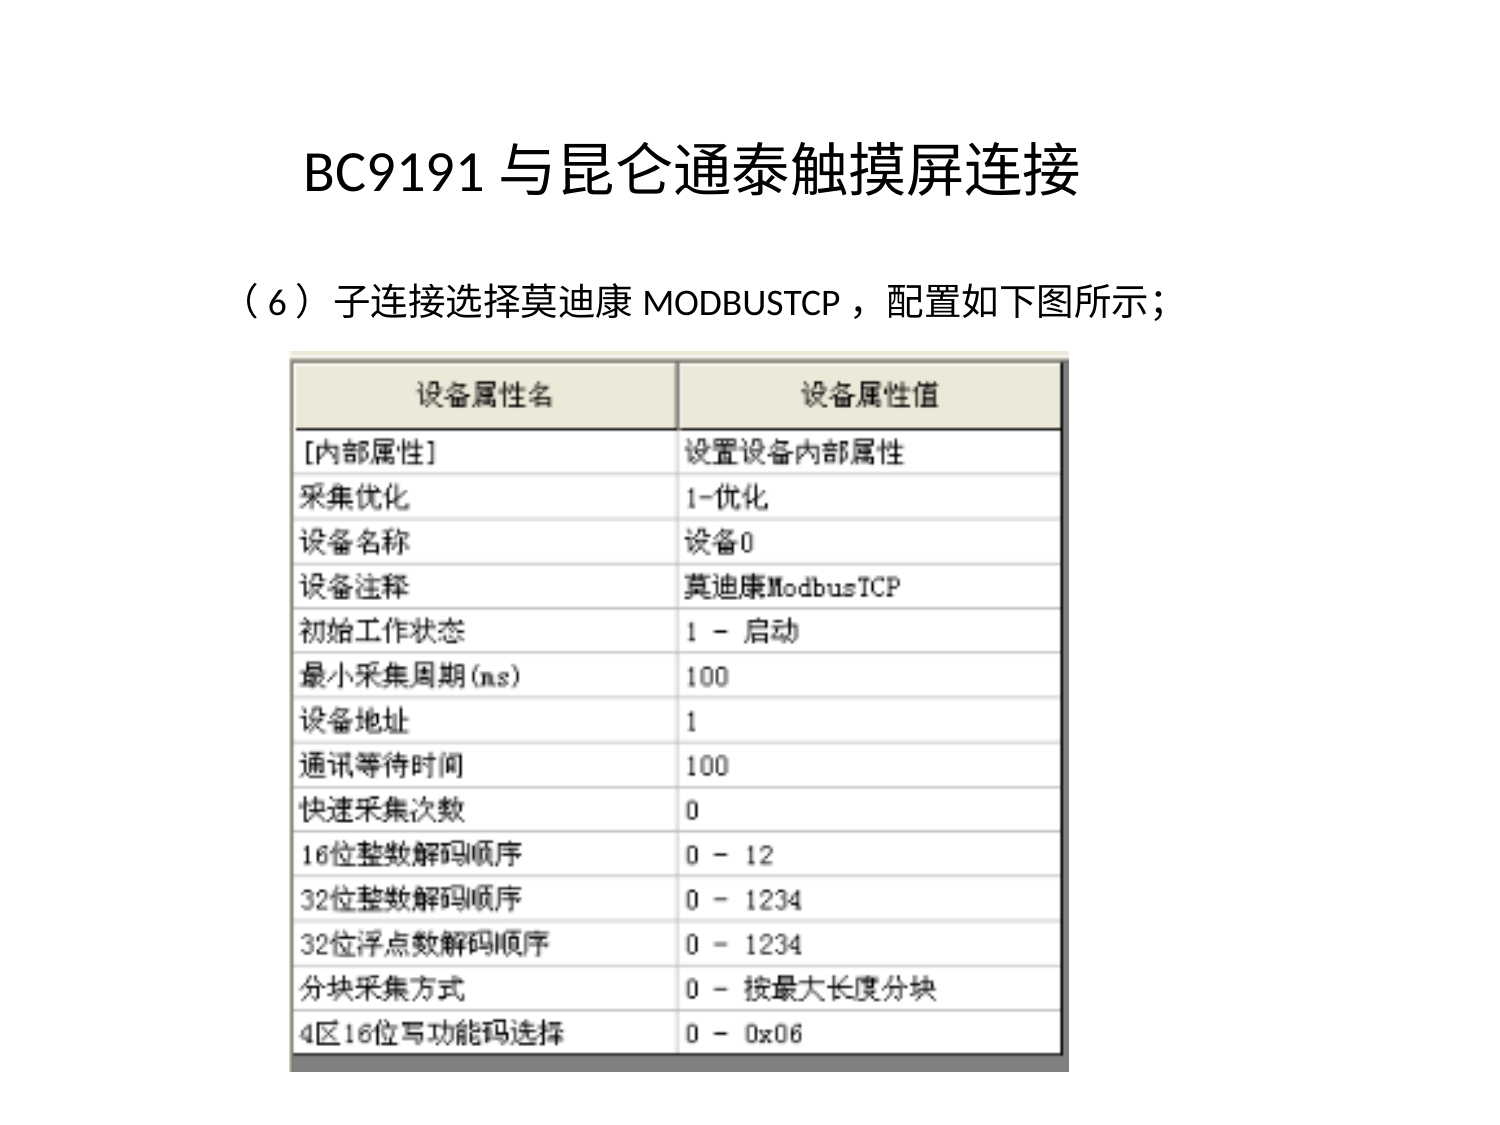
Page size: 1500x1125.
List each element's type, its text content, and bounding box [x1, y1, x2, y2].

text_box （6）子连接选择莫迪康MODBUSTCP，配置如下图所示； [206, 270, 1424, 376]
picture [289, 351, 1070, 1072]
text_box BC9191与昆仑通泰触摸屏连接 [289, 125, 1258, 211]
